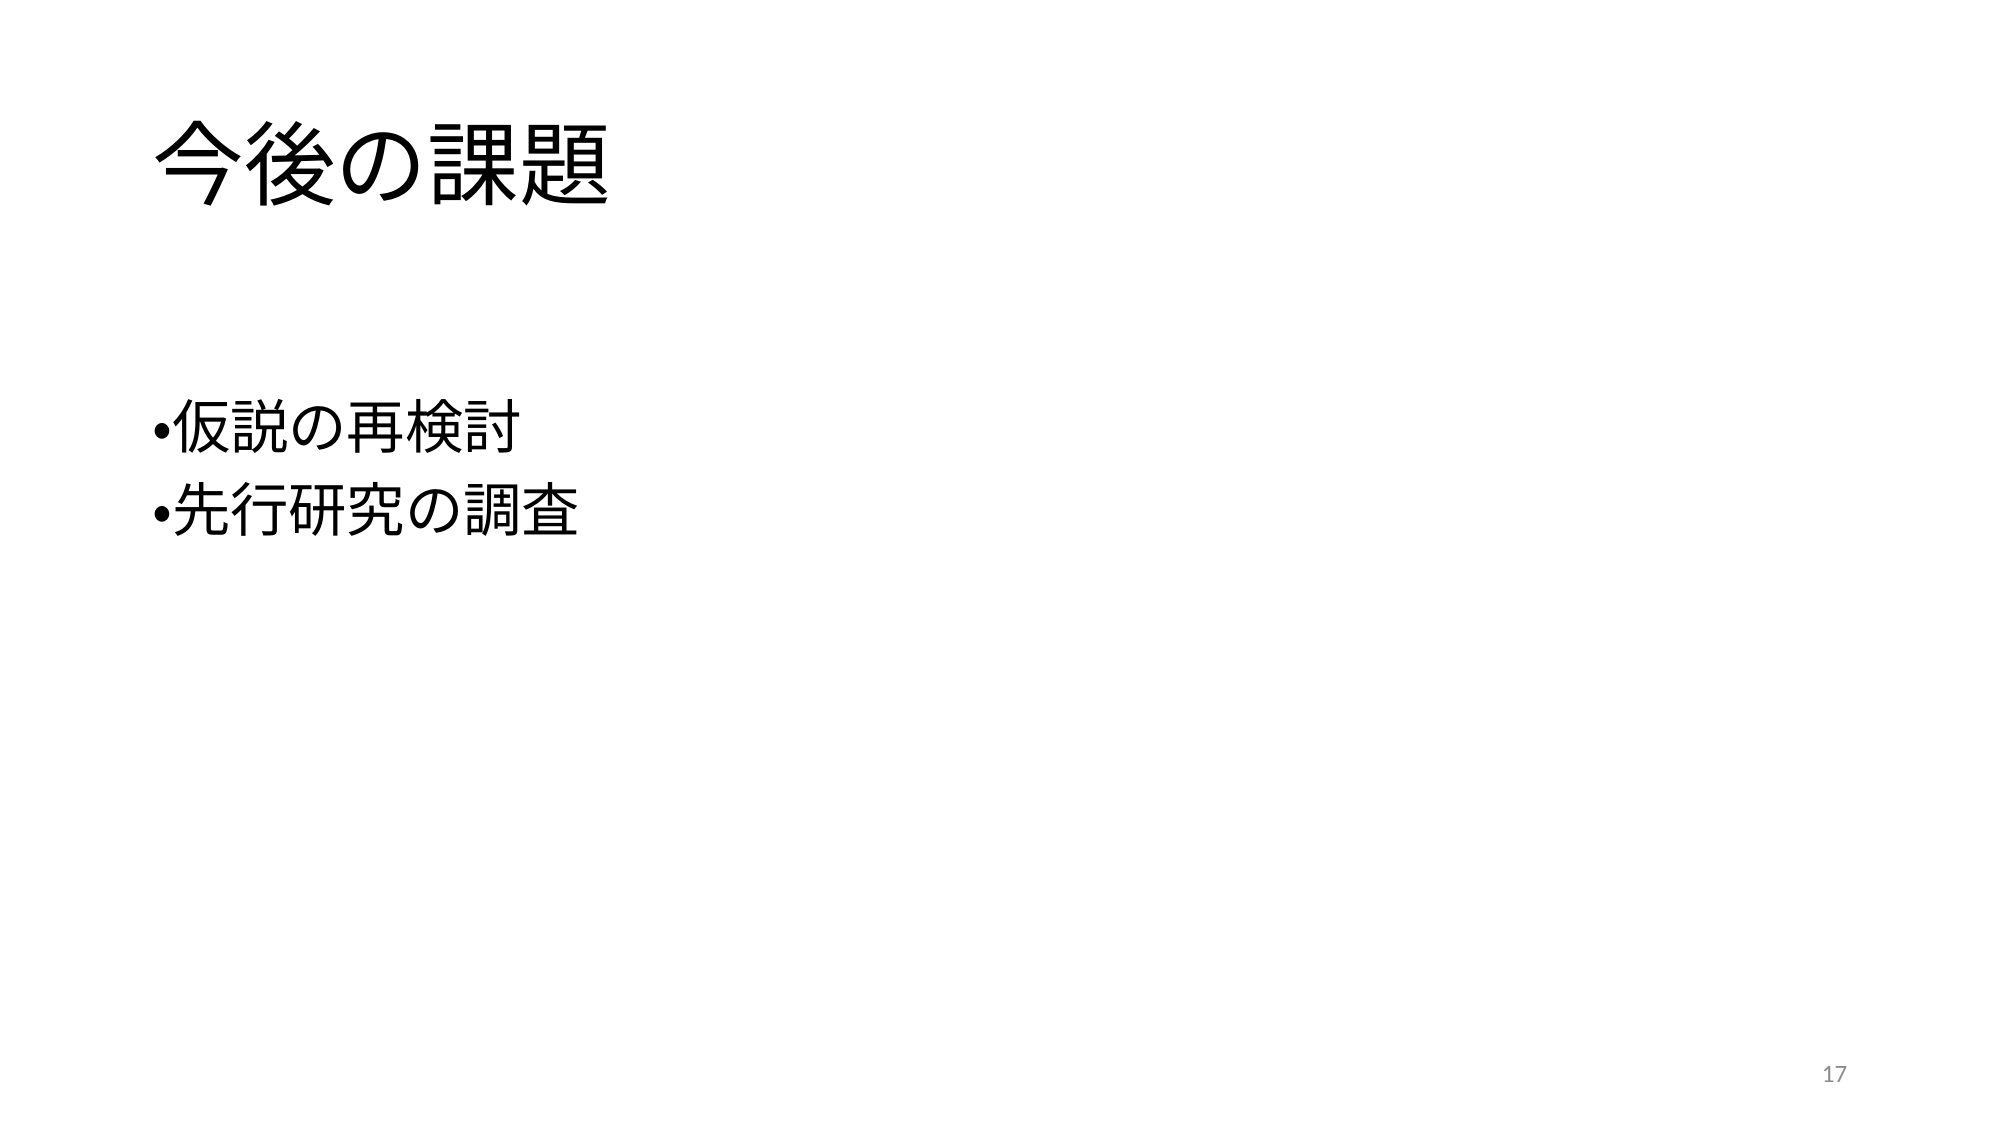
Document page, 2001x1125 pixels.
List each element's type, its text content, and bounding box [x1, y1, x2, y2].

slide_number 17 [1412, 1042, 1863, 1103]
title 今後の課題 [137, 59, 1863, 278]
list ・仮説の再検討 ・先行研究の調査 [137, 299, 1863, 1014]
